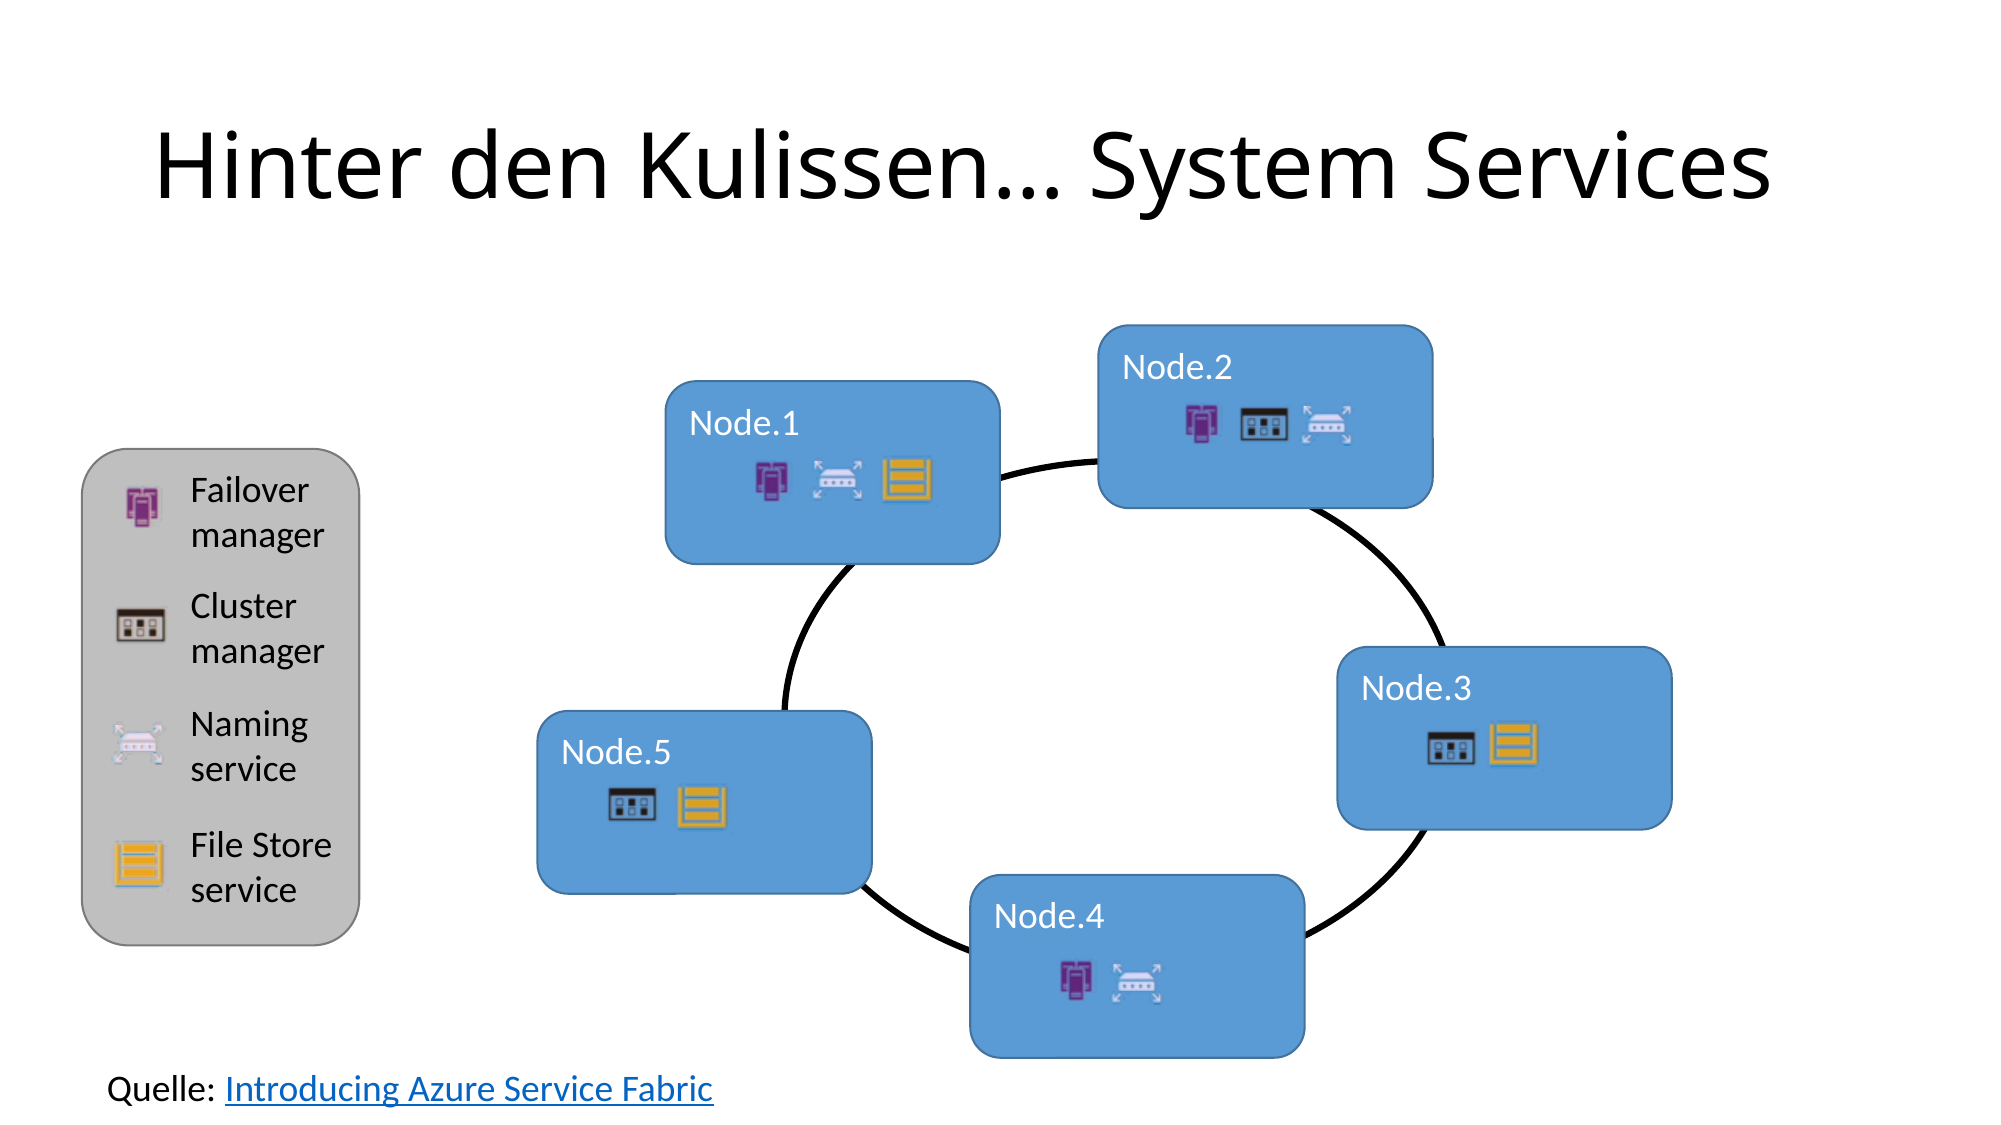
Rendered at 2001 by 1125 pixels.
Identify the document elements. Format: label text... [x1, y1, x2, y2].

picture [1108, 956, 1167, 1011]
picture [1484, 718, 1544, 772]
text_box [80, 447, 361, 947]
text_box Node.3 [1336, 645, 1673, 831]
picture [746, 457, 799, 507]
text_box Failover manager [175, 458, 341, 563]
picture [672, 781, 733, 835]
text_box File Store service [175, 812, 348, 917]
text_box Cluster manager [175, 573, 341, 679]
picture [110, 717, 168, 771]
picture [1238, 399, 1293, 450]
picture [877, 453, 938, 508]
picture [1176, 400, 1229, 449]
text_box Node.2 [1097, 324, 1434, 510]
text_box Node.5 [536, 709, 873, 895]
text_box [783, 460, 1444, 952]
picture [114, 600, 170, 651]
picture [117, 483, 169, 533]
picture [109, 838, 169, 892]
text_box Node.1 [664, 380, 1001, 566]
picture [1424, 723, 1480, 774]
picture [809, 453, 868, 507]
picture [606, 779, 661, 830]
text_box Quelle: Introducing Azure Service Fabric [92, 1056, 729, 1116]
picture [1298, 397, 1357, 452]
text_box Node.4 [969, 873, 1306, 1059]
title Hinter den Kulissen… System Services [137, 59, 1863, 278]
text_box Naming service [175, 691, 324, 797]
picture [1051, 956, 1103, 1006]
